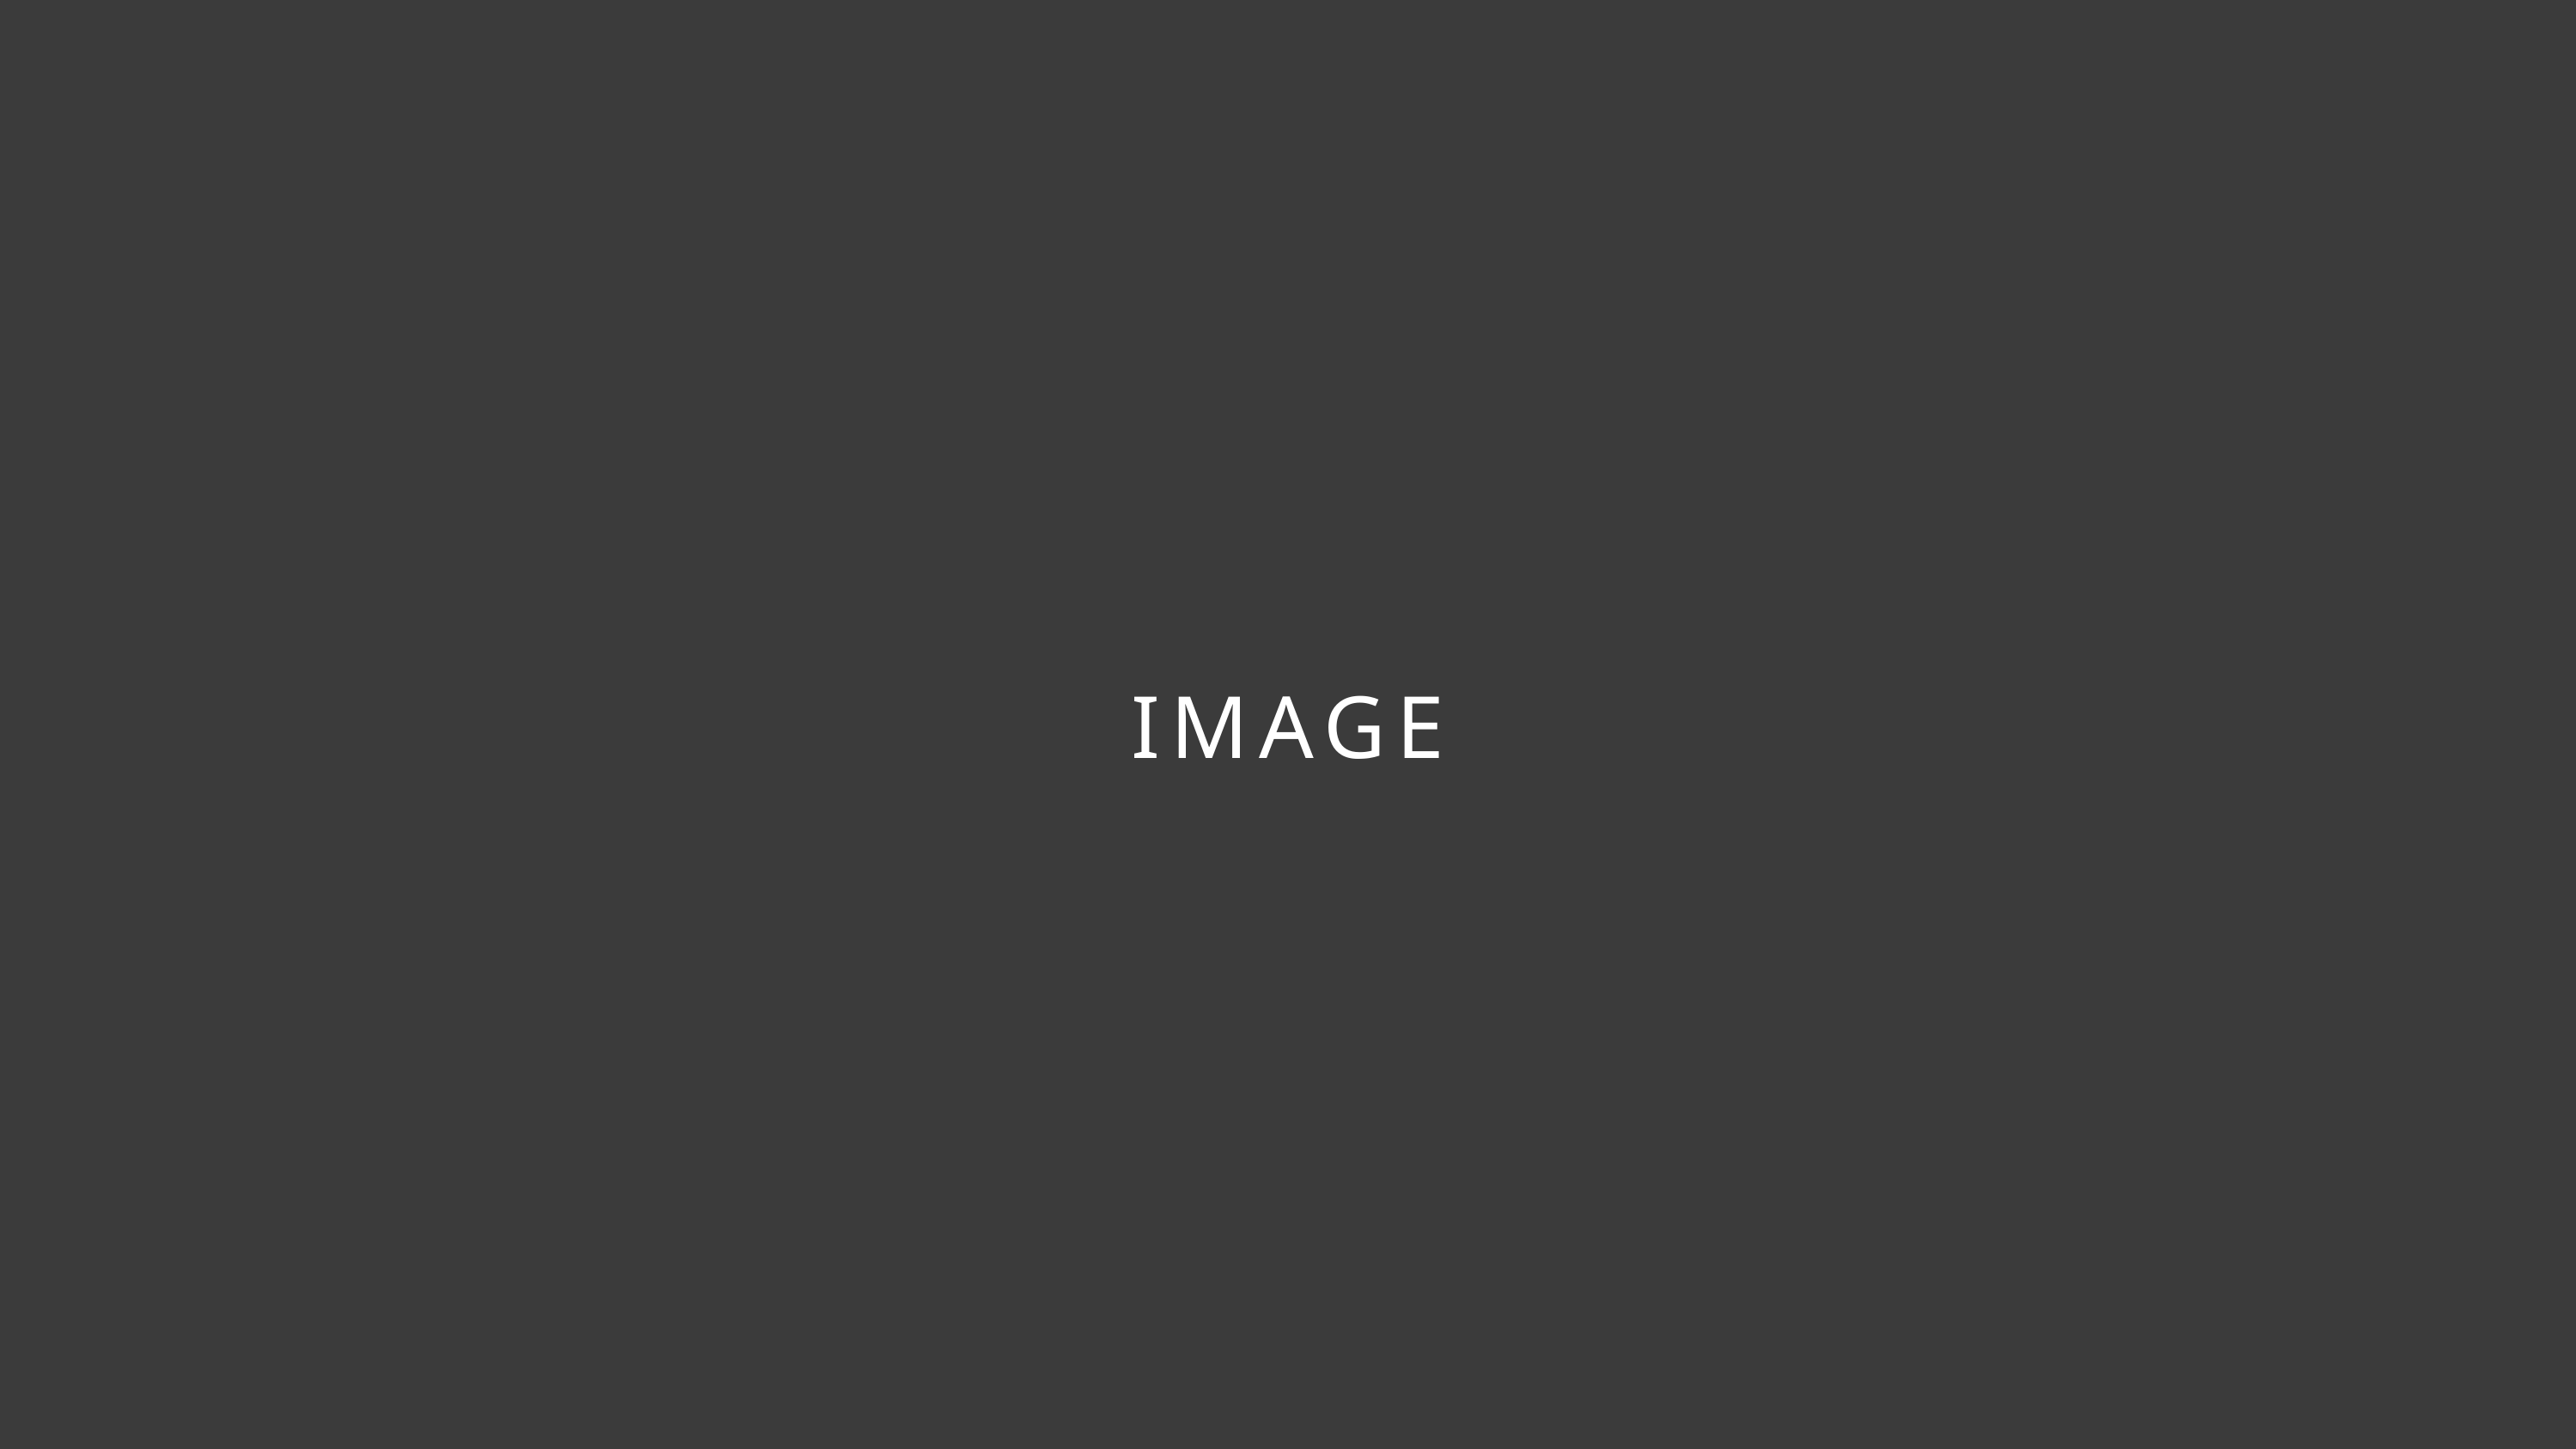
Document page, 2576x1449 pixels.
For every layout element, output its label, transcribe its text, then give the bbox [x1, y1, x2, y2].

title IMAGE [129, 652, 2447, 796]
